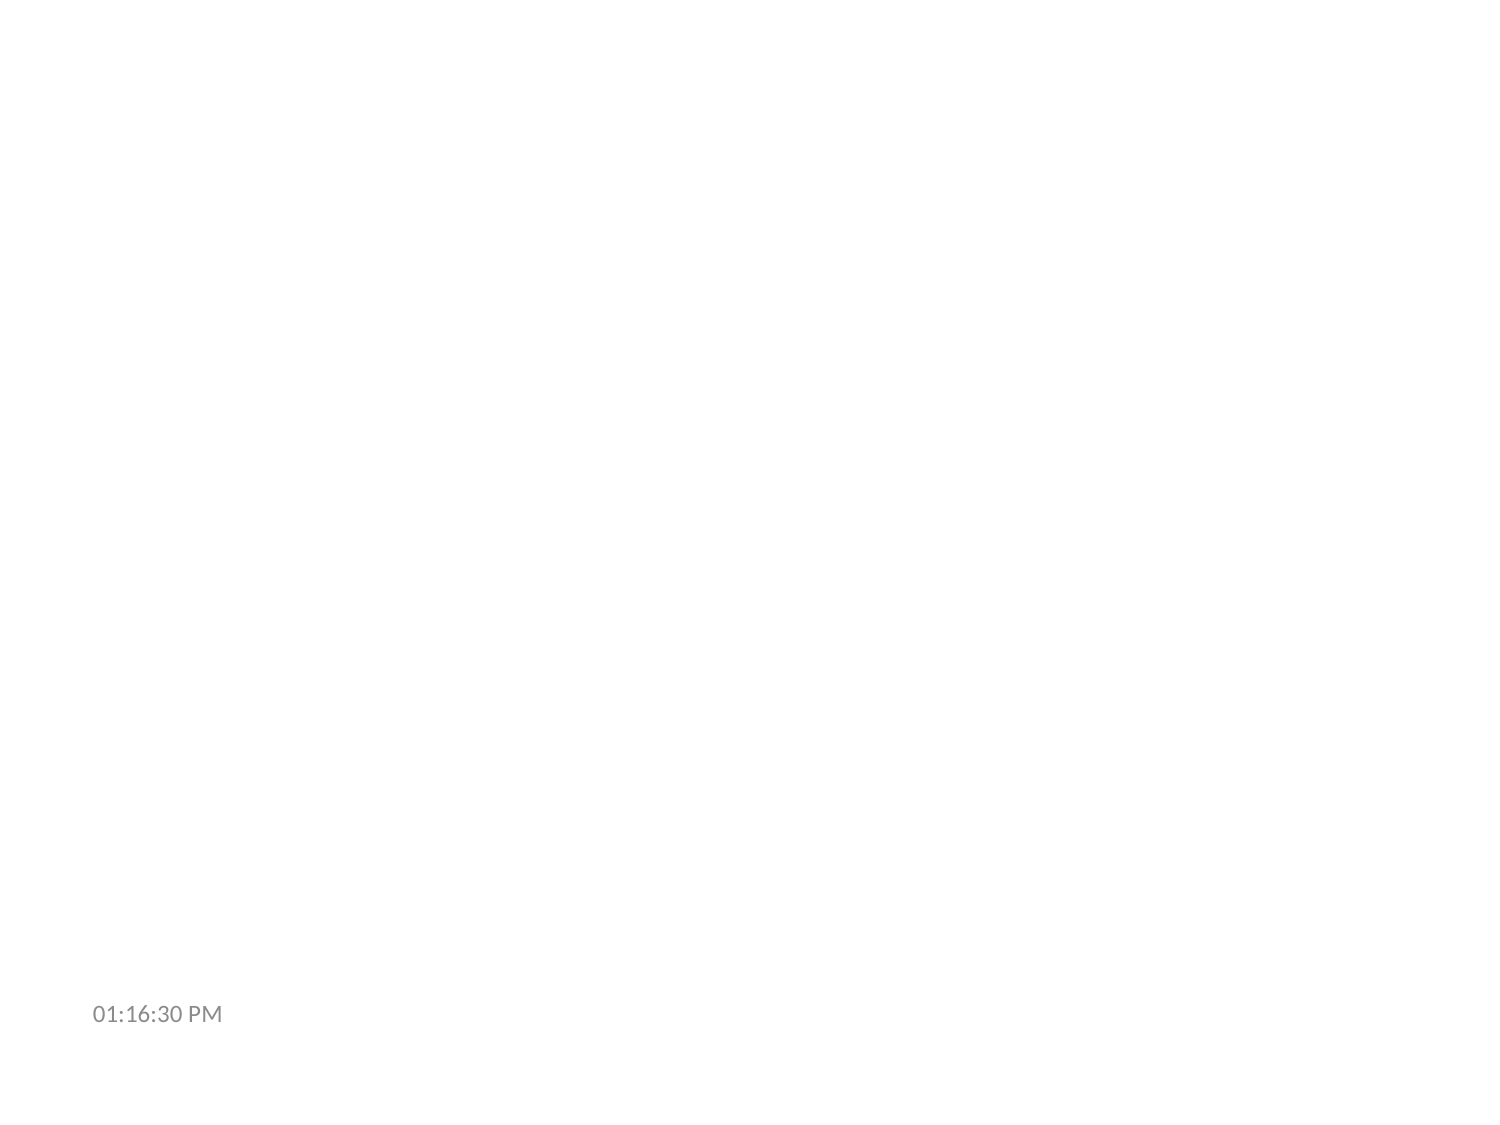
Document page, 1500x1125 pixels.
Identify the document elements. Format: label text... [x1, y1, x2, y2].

text_box 3:35:09 PM [77, 982, 428, 1043]
